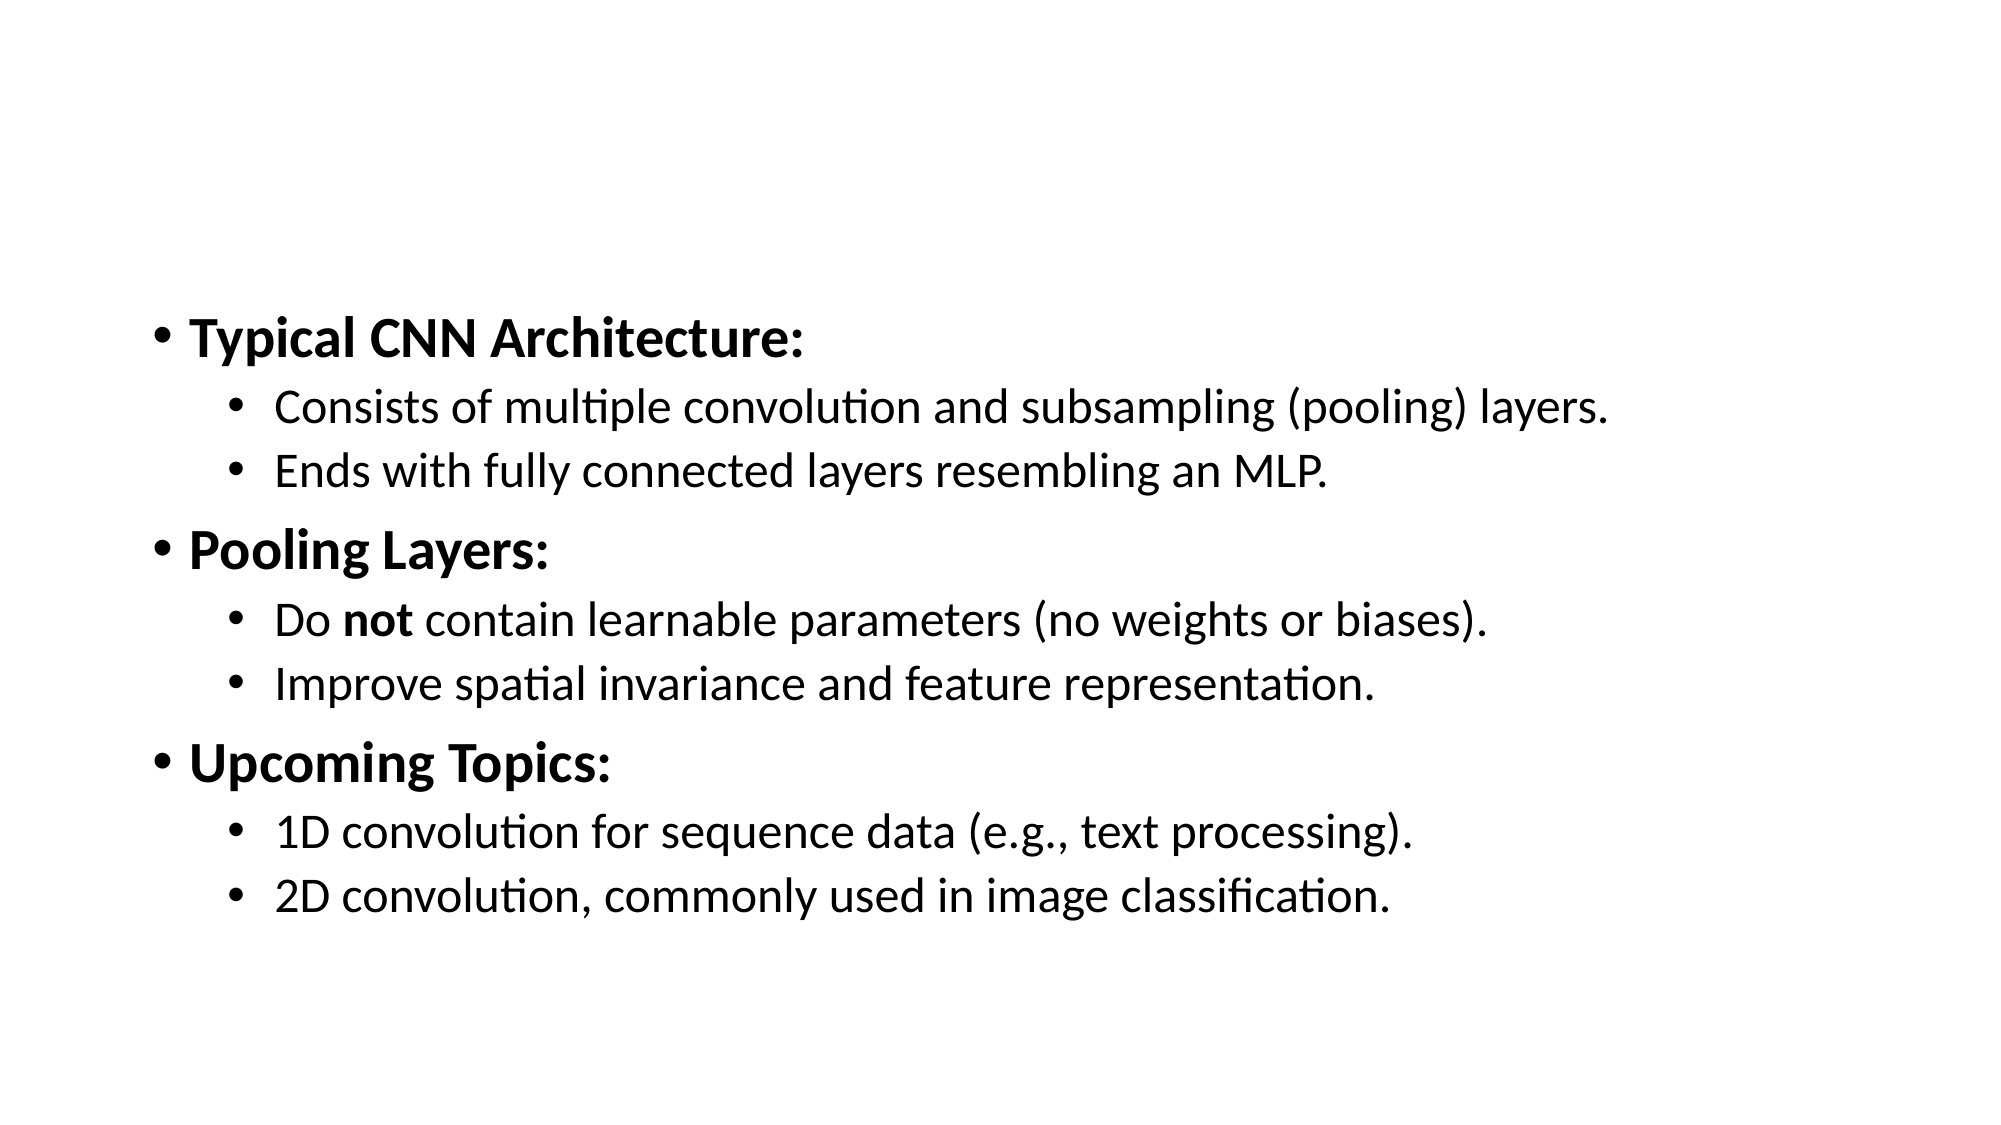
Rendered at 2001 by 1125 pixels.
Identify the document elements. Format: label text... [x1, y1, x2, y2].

list Typical CNN Architecture: Consists of multiple convolution and subsampling (pooling) layers. Ends with fully connected layers resembling an MLP. Pooling Layers: Do not contain learnable parameters (no weights or biases). Improve spatial invariance and feature representation. Upcoming Topics: 1D convolution for sequence data (e.g., text processing). 2D convolution, commonly used in image classification. [137, 299, 1863, 1014]
